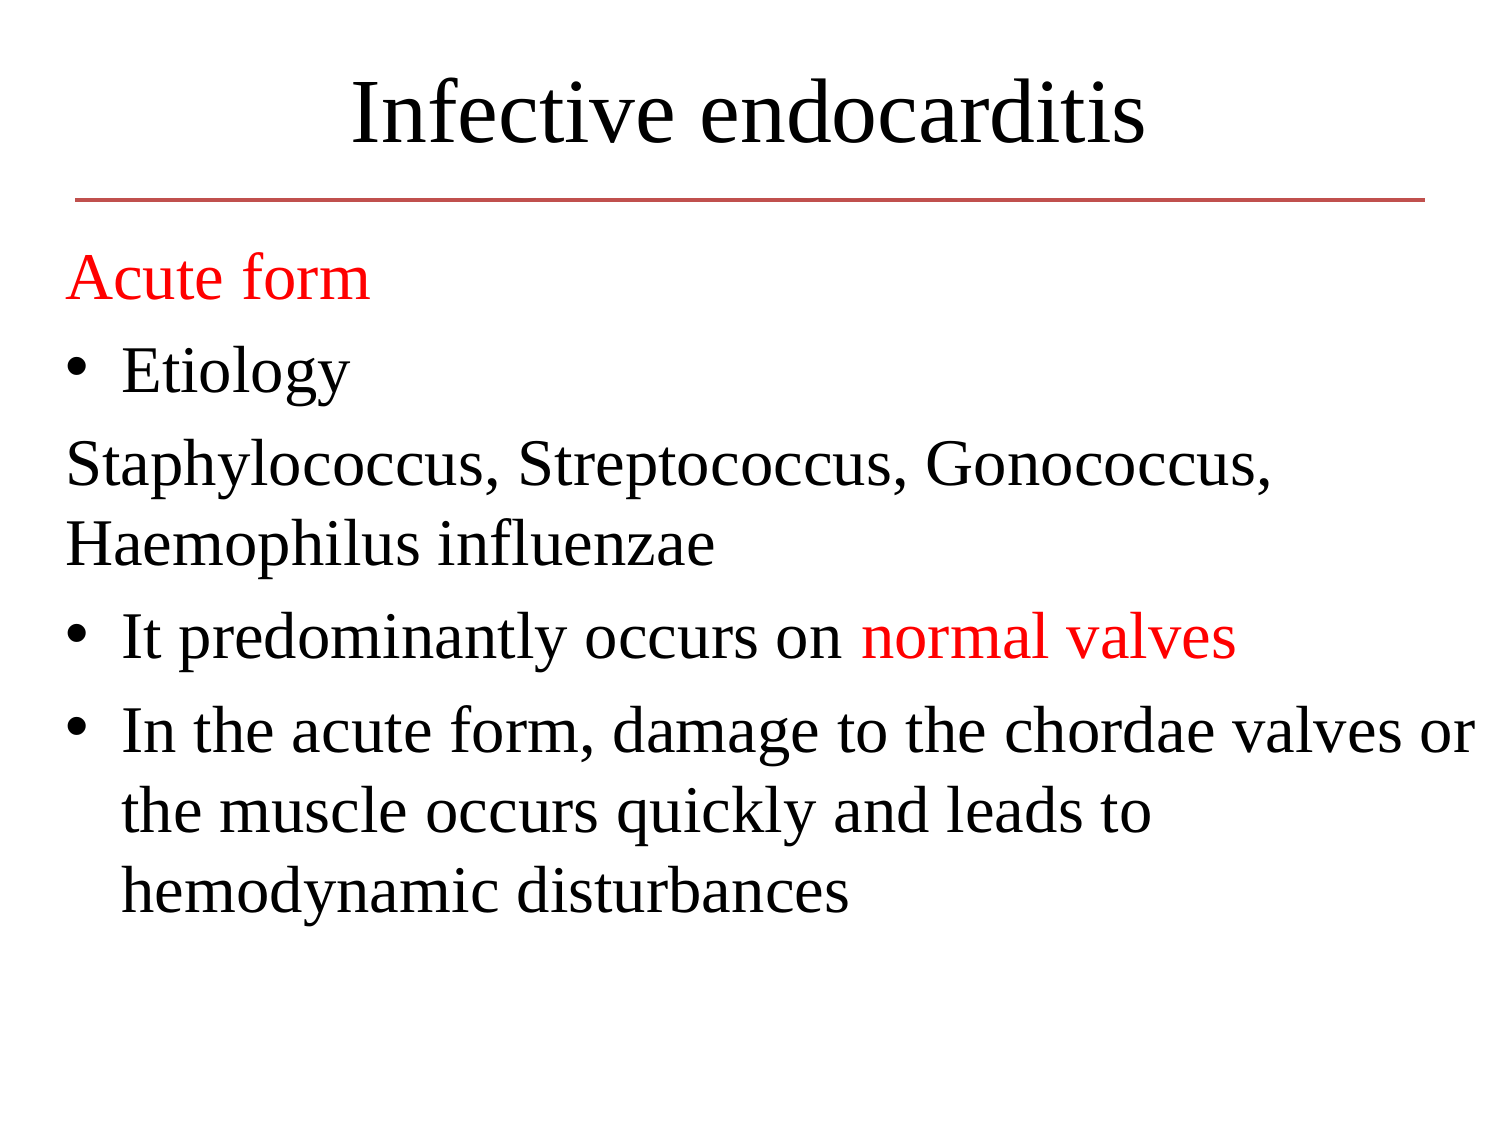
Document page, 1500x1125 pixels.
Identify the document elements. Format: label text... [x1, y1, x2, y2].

title Infective endocarditis [74, 12, 1426, 199]
list Acute form Etiology Staphylococcus, Streptococcus, Gonococcus, Haemophilus influenzae It predominantly occurs on normal valves In the acute form, damage to the chordae valves or the muscle occurs quickly and leads to hemodynamic disturbances [49, 224, 1500, 968]
